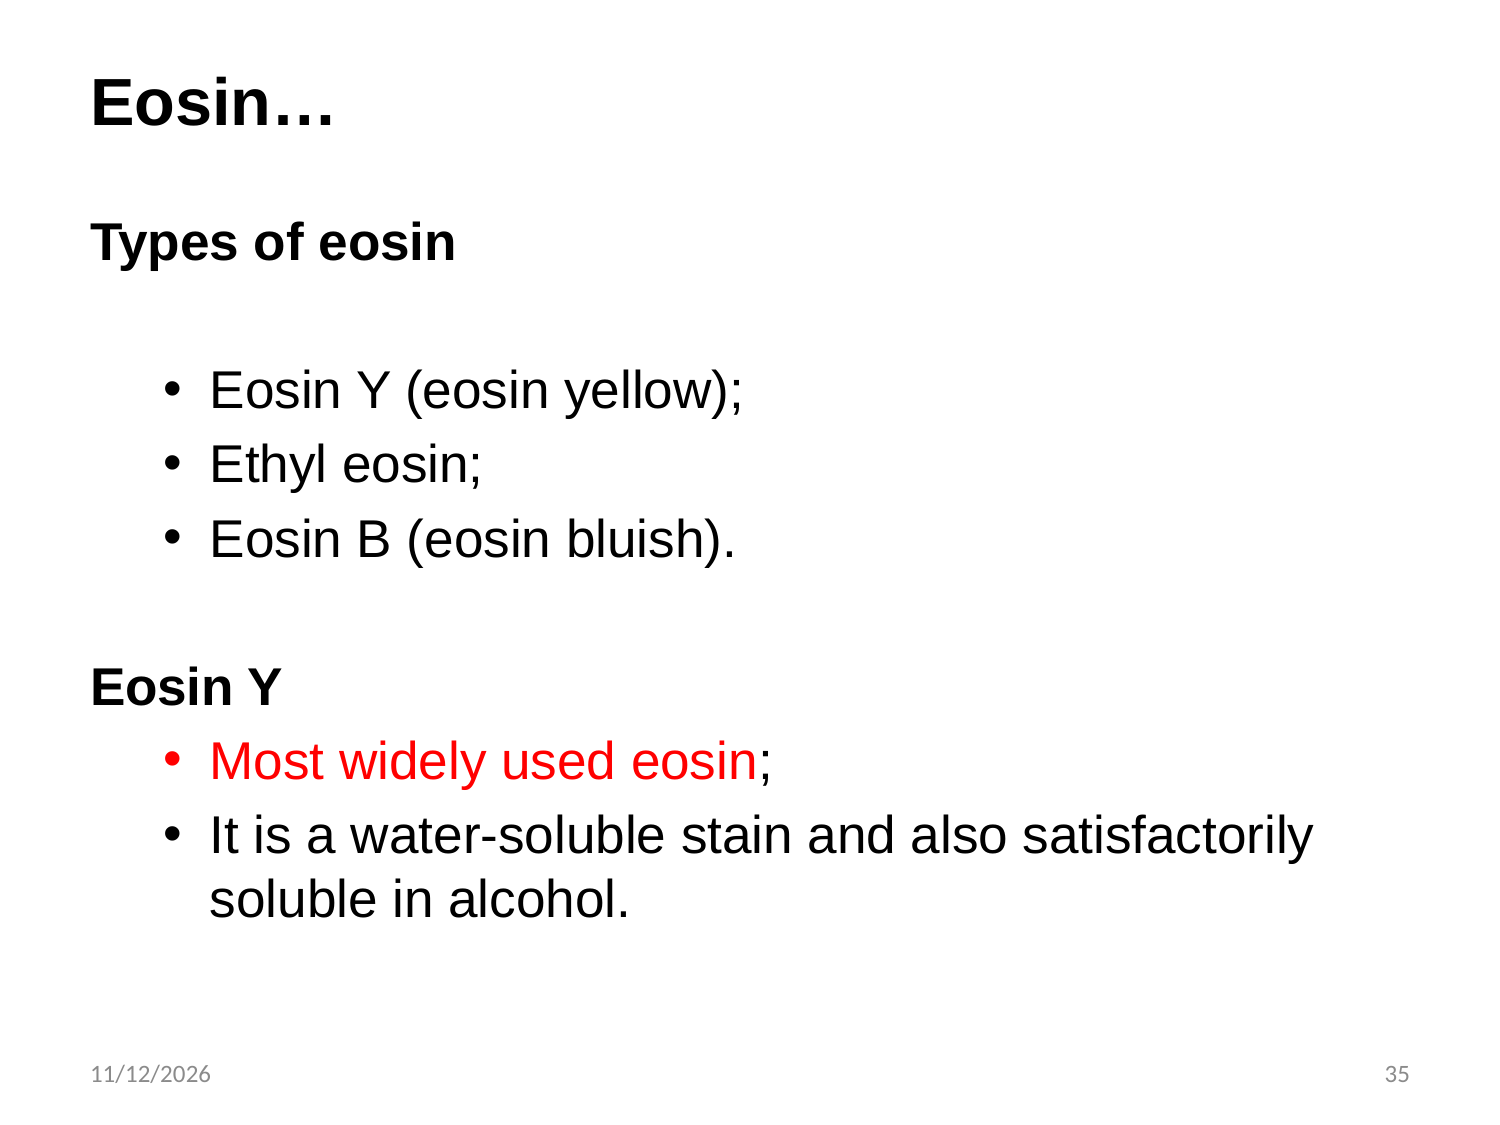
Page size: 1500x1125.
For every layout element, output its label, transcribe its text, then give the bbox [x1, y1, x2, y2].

list Types of eosin Eosin Y (eosin yellow); Ethyl eosin; Eosin B (eosin bluish). Eosin Y Most widely used eosin; It is a water-soluble stain and also satisfactorily soluble in alcohol. [75, 200, 1463, 943]
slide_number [75, 1042, 425, 1103]
slide_number 35 [1074, 1042, 1425, 1103]
title Eosin… [75, 45, 1425, 200]
